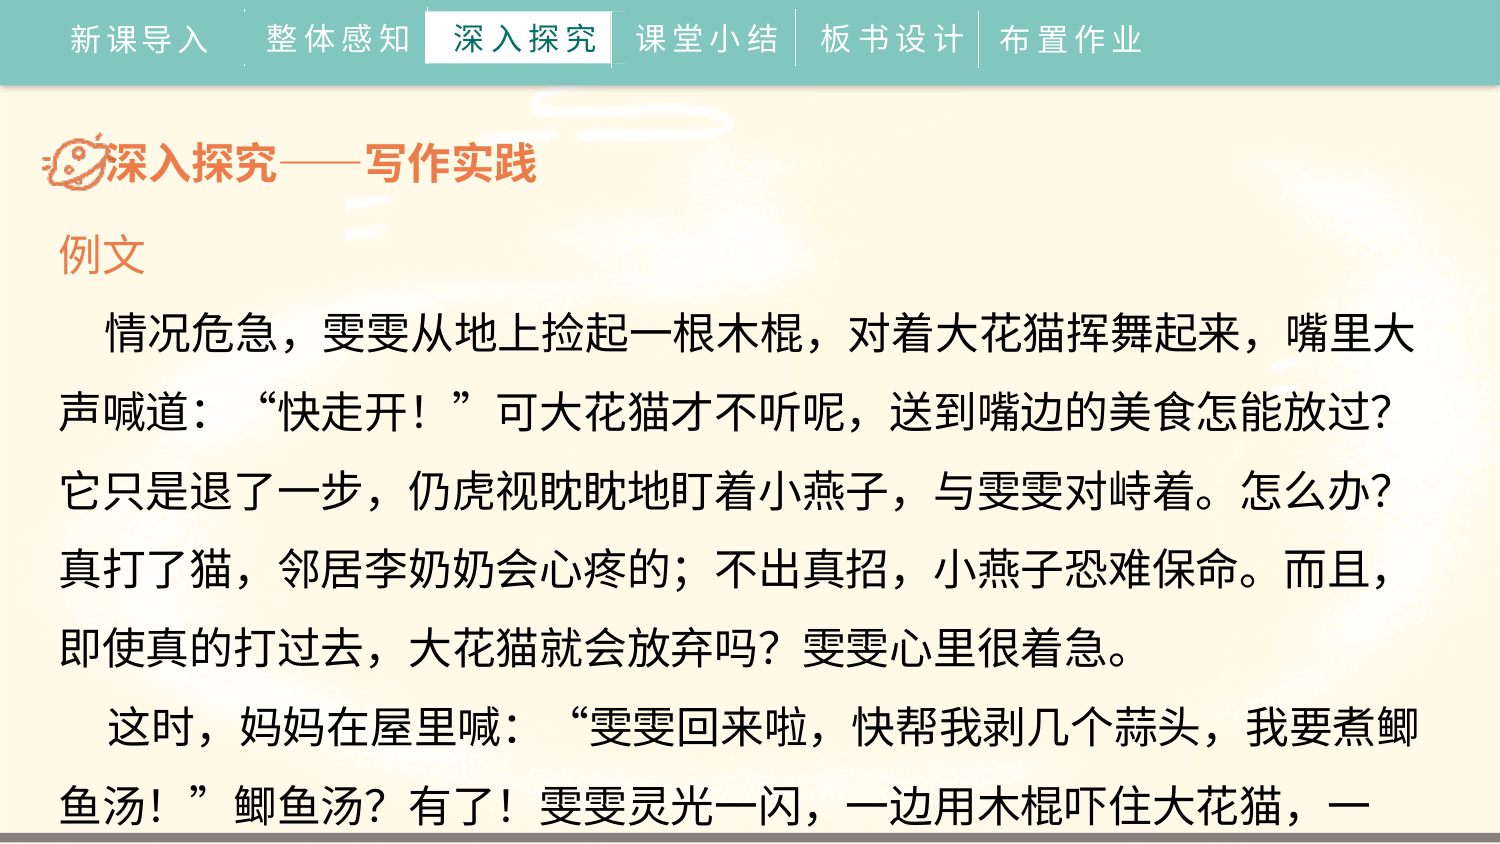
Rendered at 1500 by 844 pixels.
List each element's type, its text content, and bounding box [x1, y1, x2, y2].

text_box [0, 832, 1500, 843]
text_box 例文 情况危急，雯雯从地上捡起一根木棍，对着大花猫挥舞起来，嘴里大声喊道：“快走开！”可大花猫才不听呢，送到嘴边的美食怎能放过？它只是退了一步，仍虎视眈眈地盯着小燕子，与雯雯对峙着。怎么办？真打了猫，邻居李奶奶会心疼的；不出真招，小燕子恐难保命。而且，即使真的打过去，大花猫就会放弃吗？雯雯心里很着急。 这时，妈妈在屋里喊：“雯雯回来啦，快帮我剥几个蒜头，我要煮鲫鱼汤！”鲫鱼汤？有了！雯雯灵光一闪，一边用木棍吓住大花猫，一 [47, 195, 1468, 837]
picture [38, 122, 120, 204]
text_box 深入探究——写作实践 [120, 130, 1353, 195]
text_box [0, 0, 1500, 86]
